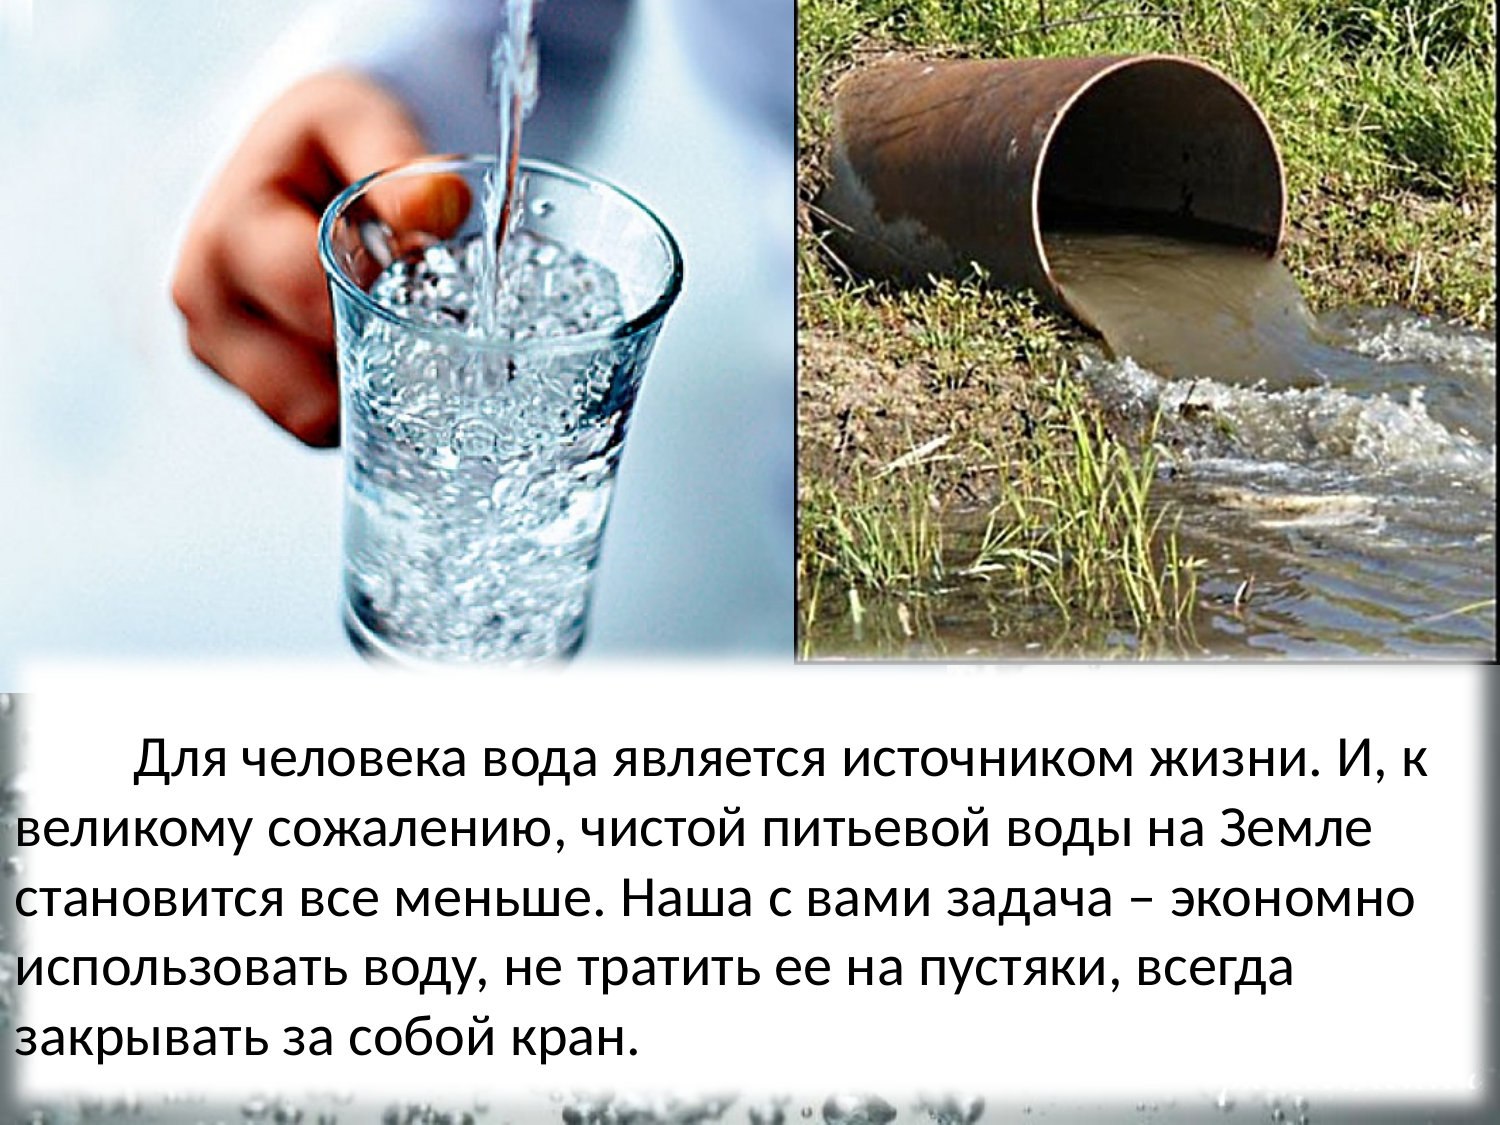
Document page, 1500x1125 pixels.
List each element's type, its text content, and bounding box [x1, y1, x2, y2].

picture [0, 0, 1500, 1125]
text_box Для человека вода является источником жизни. И, к великому сожалению, чистой питьевой воды на Земле становится все меньше. Наша с вами задача – экономно использовать воду, не тратить ее на пустяки, всегда закрывать за собой кран. [35, 675, 1468, 1087]
